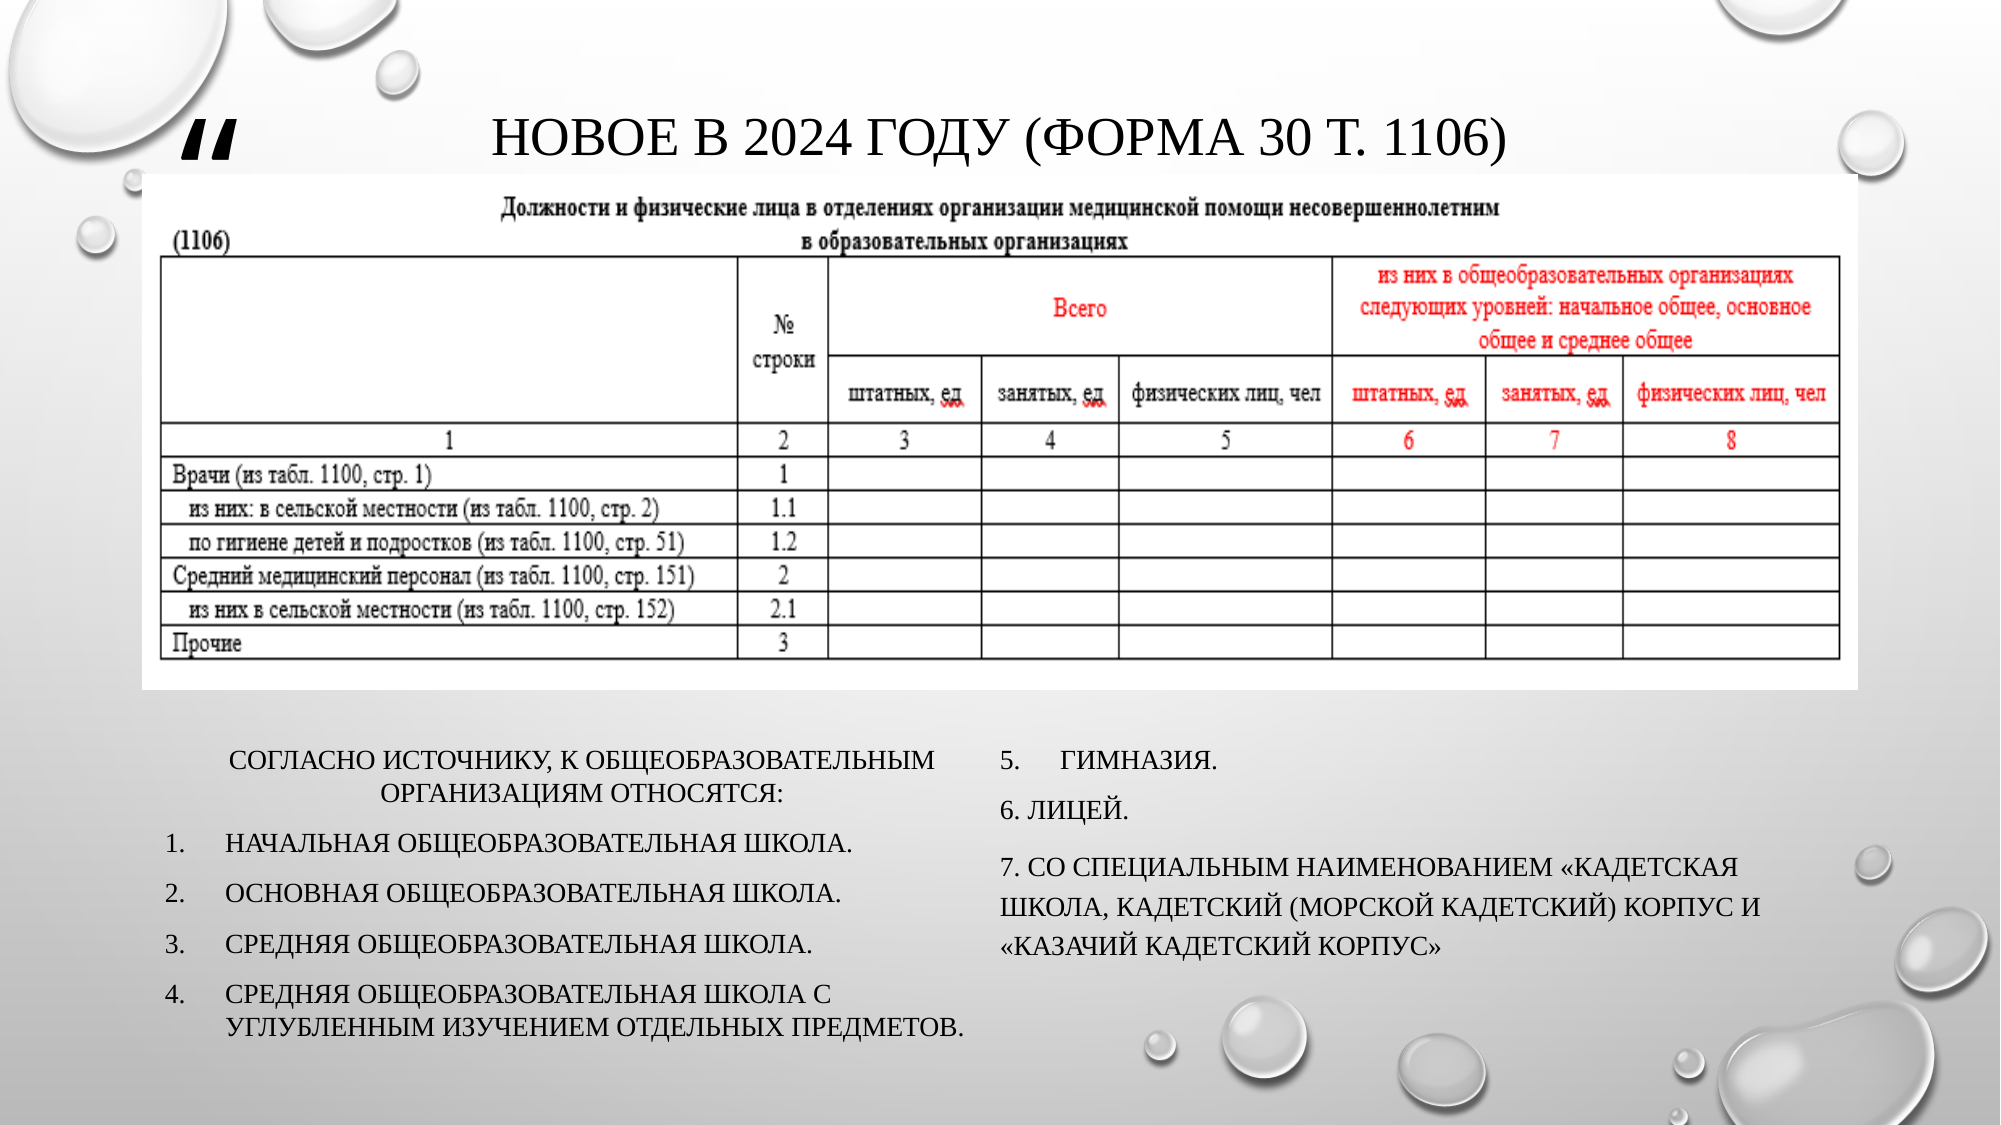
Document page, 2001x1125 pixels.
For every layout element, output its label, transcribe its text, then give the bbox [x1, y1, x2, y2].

picture [0, 0, 2000, 1125]
list Согласно источнику, к общеобразовательным организациям относятся: Начальная общеобразовательная школа. Основная общеобразовательная школа. Средняя общеобразовательная школа. Средняя общеобразовательная школа с углубленным изучением отдельных предметов. Гимназия. 6. Лицей. 7. Со специальным наименованием «кадетская школа, кадетский (морской кадетский) корпус и «казачий кадетский корпус» [149, 732, 1851, 1052]
title Новое в 2024 году (Форма 30 т. 1106) [237, 99, 1764, 174]
